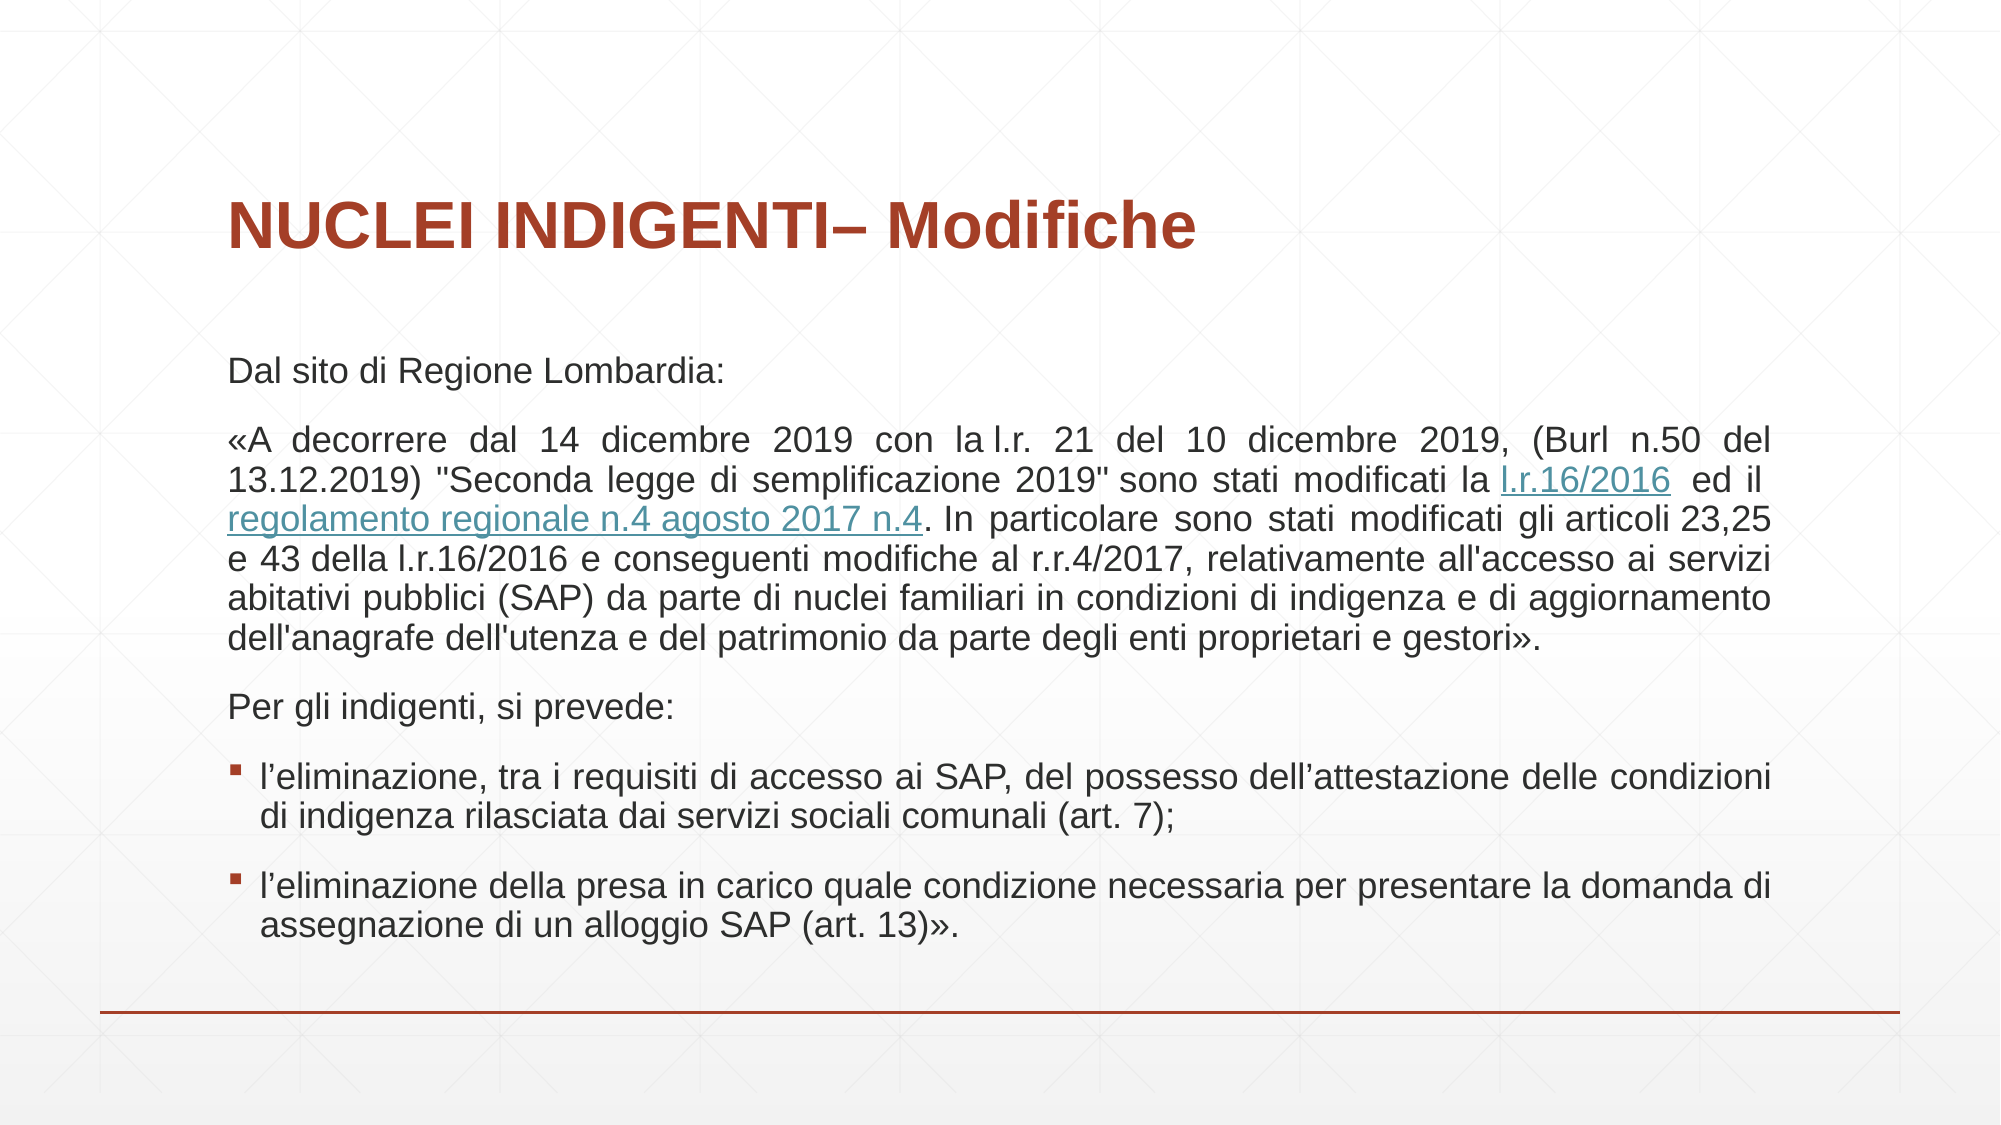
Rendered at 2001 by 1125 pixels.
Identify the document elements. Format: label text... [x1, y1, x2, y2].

list Dal sito di Regione Lombardia: «A decorrere dal 14 dicembre 2019 con la l.r. 21 del 10 dicembre 2019, (Burl n.50 del 13.12.2019) "Seconda legge di semplificazione 2019" sono stati modificati la l.r.16/2016 ed il regolamento regionale n.4 agosto 2017 n.4. In particolare sono stati modificati gli articoli 23,25 e 43 della l.r.16/2016 e conseguenti modifiche al r.r.4/2017, relativamente all'accesso ai servizi abitativi pubblici (SAP) da parte di nuclei familiari in condizioni di indigenza e di aggiornamento dell'anagrafe dell'utenza e del patrimonio da parte degli enti proprietari e gestori». Per gli indigenti, si prevede: l’eliminazione, tra i requisiti di accesso ai SAP, del possesso dell’attestazione delle condizioni di indigenza rilasciata dai servizi sociali comunali (art. 7); l’eliminazione della presa in carico quale condizione necessaria per presentare la domanda di assegnazione di un alloggio SAP (art. 13)». [212, 270, 1788, 991]
title NUCLEI INDIGENTI– Modifiche [212, 82, 1788, 270]
